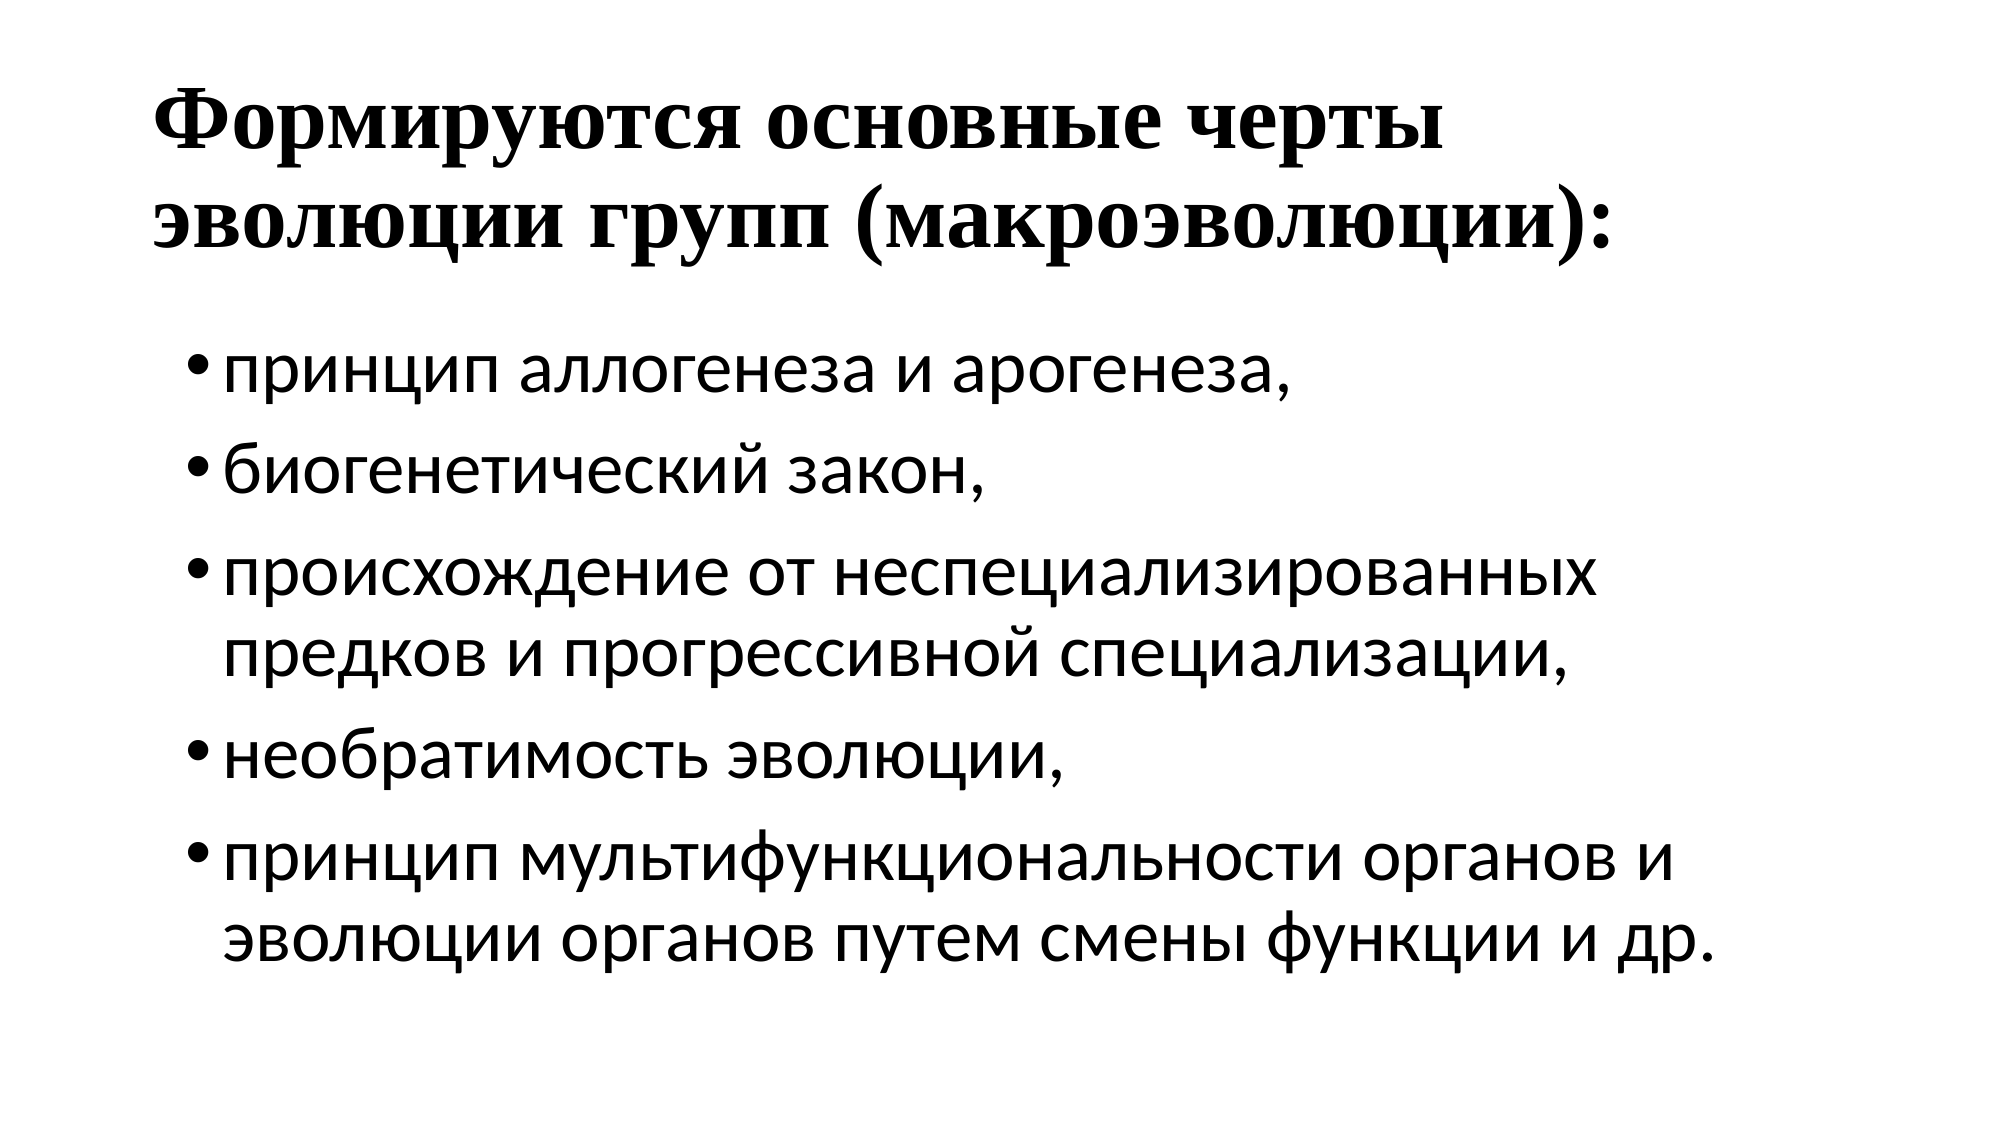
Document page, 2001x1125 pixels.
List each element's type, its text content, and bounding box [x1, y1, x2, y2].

title Формируются основные черты эволюции групп (макроэволюции): [137, 59, 1863, 278]
text_box принцип аллогенеза и арогенеза, биогенетический закон, происхождение от неспециализированных предков и прогрессивной специализации, необратимость эволюции, принцип мультифункциональности органов и эволюции органов путем смены функции и др. [169, 320, 1895, 958]
